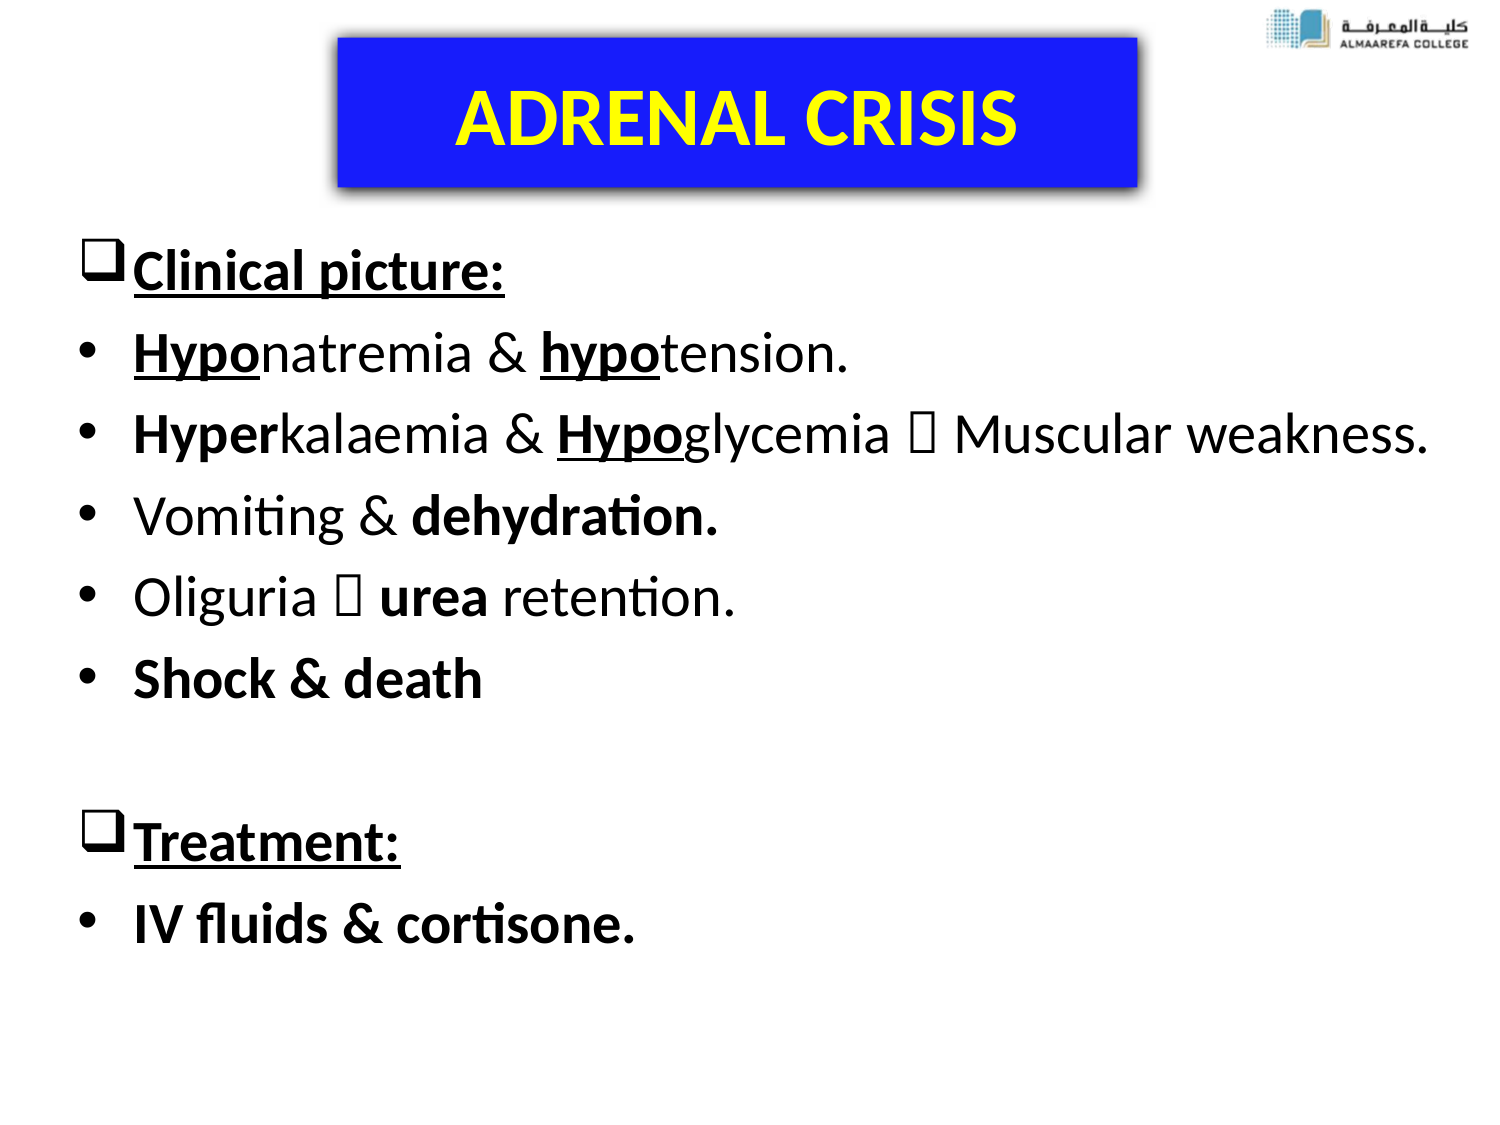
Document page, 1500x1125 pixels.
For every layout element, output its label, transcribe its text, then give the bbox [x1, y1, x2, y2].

list Clinical picture: Hyponatremia & hypotension. Hyperkalaemia & Hypoglycemia  Muscular weakness. Vomiting & dehydration. Oliguria  urea retention. Shock & death Treatment: IV fluids & cortisone. [62, 224, 1450, 1125]
title ADRENAL CRISIS [337, 37, 1138, 188]
picture [1262, 0, 1473, 65]
